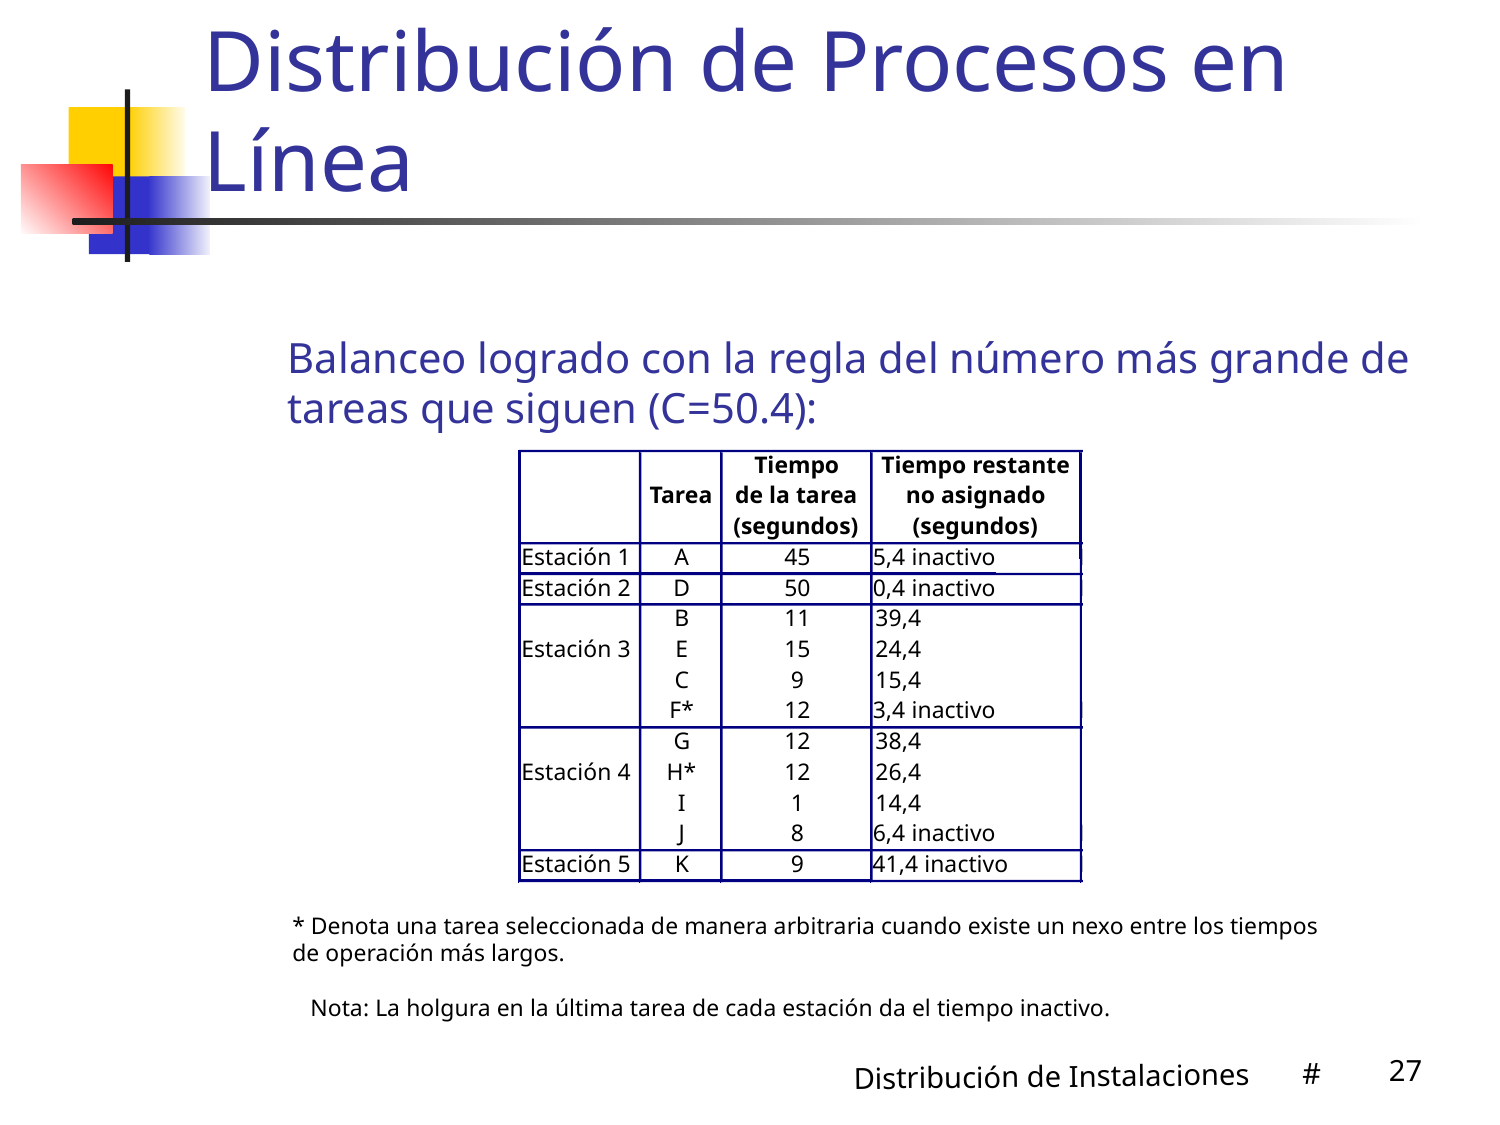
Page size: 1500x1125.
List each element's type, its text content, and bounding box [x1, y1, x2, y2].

slide_number 27 [1124, 1024, 1438, 1101]
title Distribución de Procesos en Línea [188, 27, 1468, 216]
footer Distribución de Instalaciones # [761, 1028, 1414, 1110]
text_box Balanceo logrado con la regla del número más grande de tareas que siguen (C=50.4): [272, 324, 1425, 440]
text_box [518, 437, 1500, 888]
text_box * Denota una tarea seleccionada de manera arbitraria cuando existe un nexo entre los tiempos de operación más largos. Nota: La holgura en la última tarea de cada estación da el tiempo inactivo. [292, 911, 1320, 1022]
